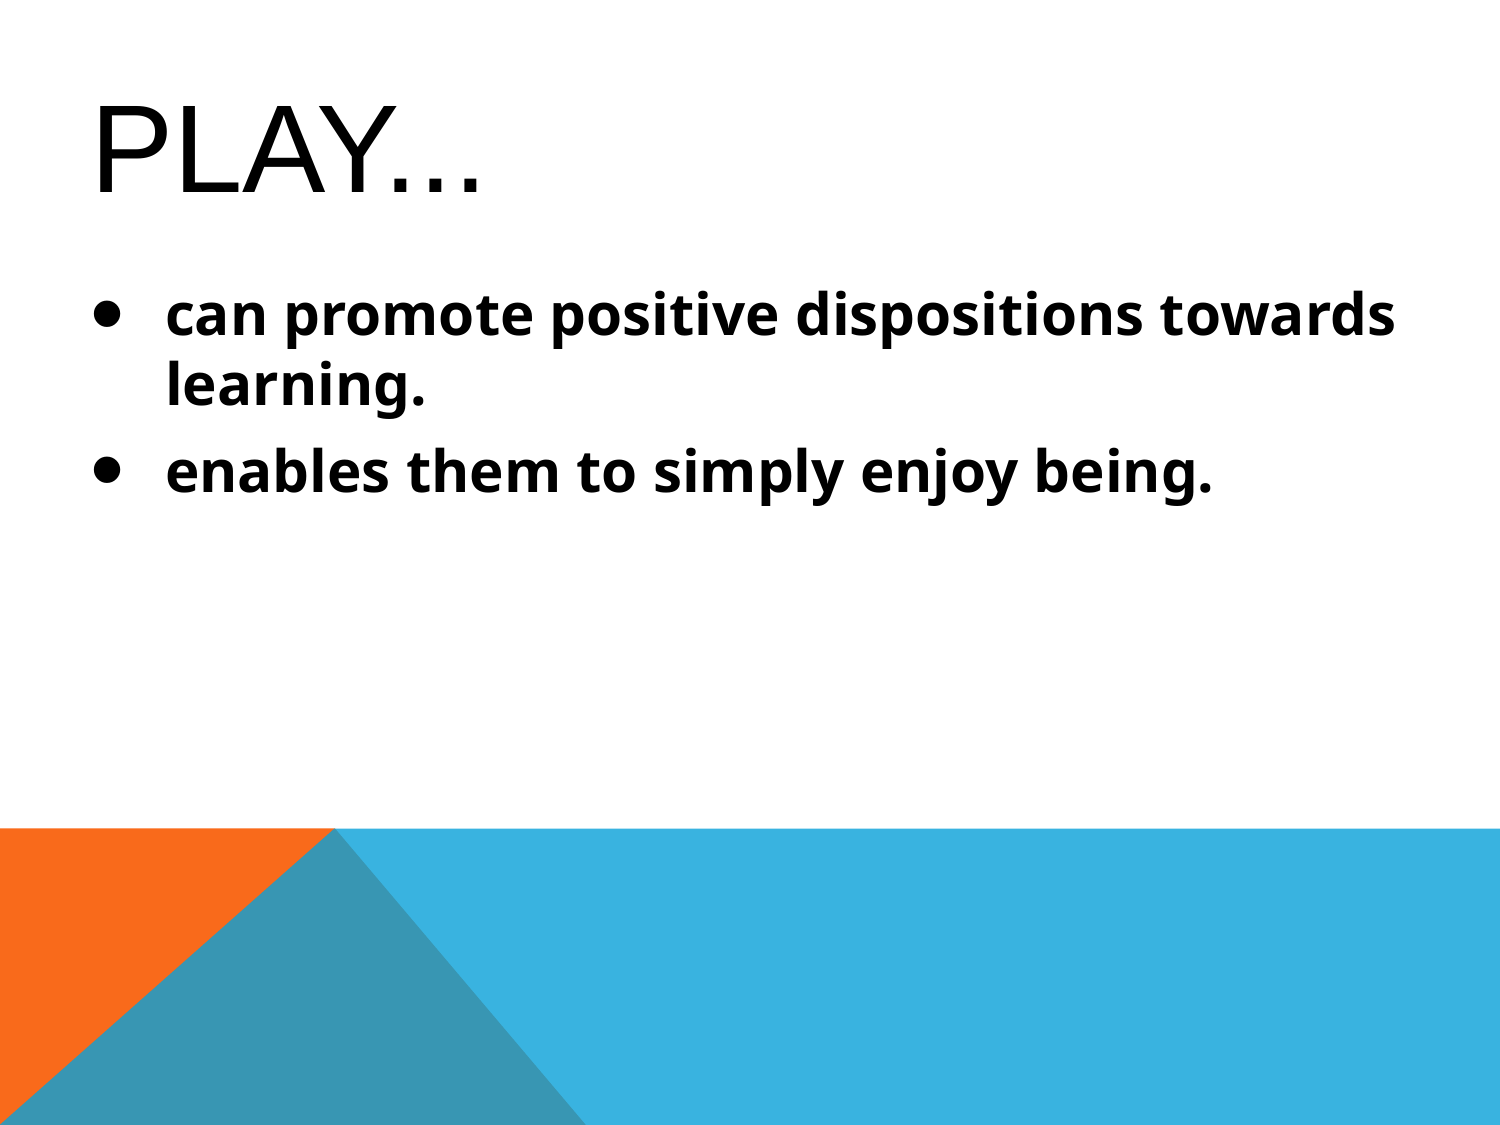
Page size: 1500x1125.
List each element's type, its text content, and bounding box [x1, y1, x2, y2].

list can promote positive dispositions towards learning. enables them to simply enjoy being. [75, 262, 1425, 931]
title Play... [75, 14, 1425, 233]
